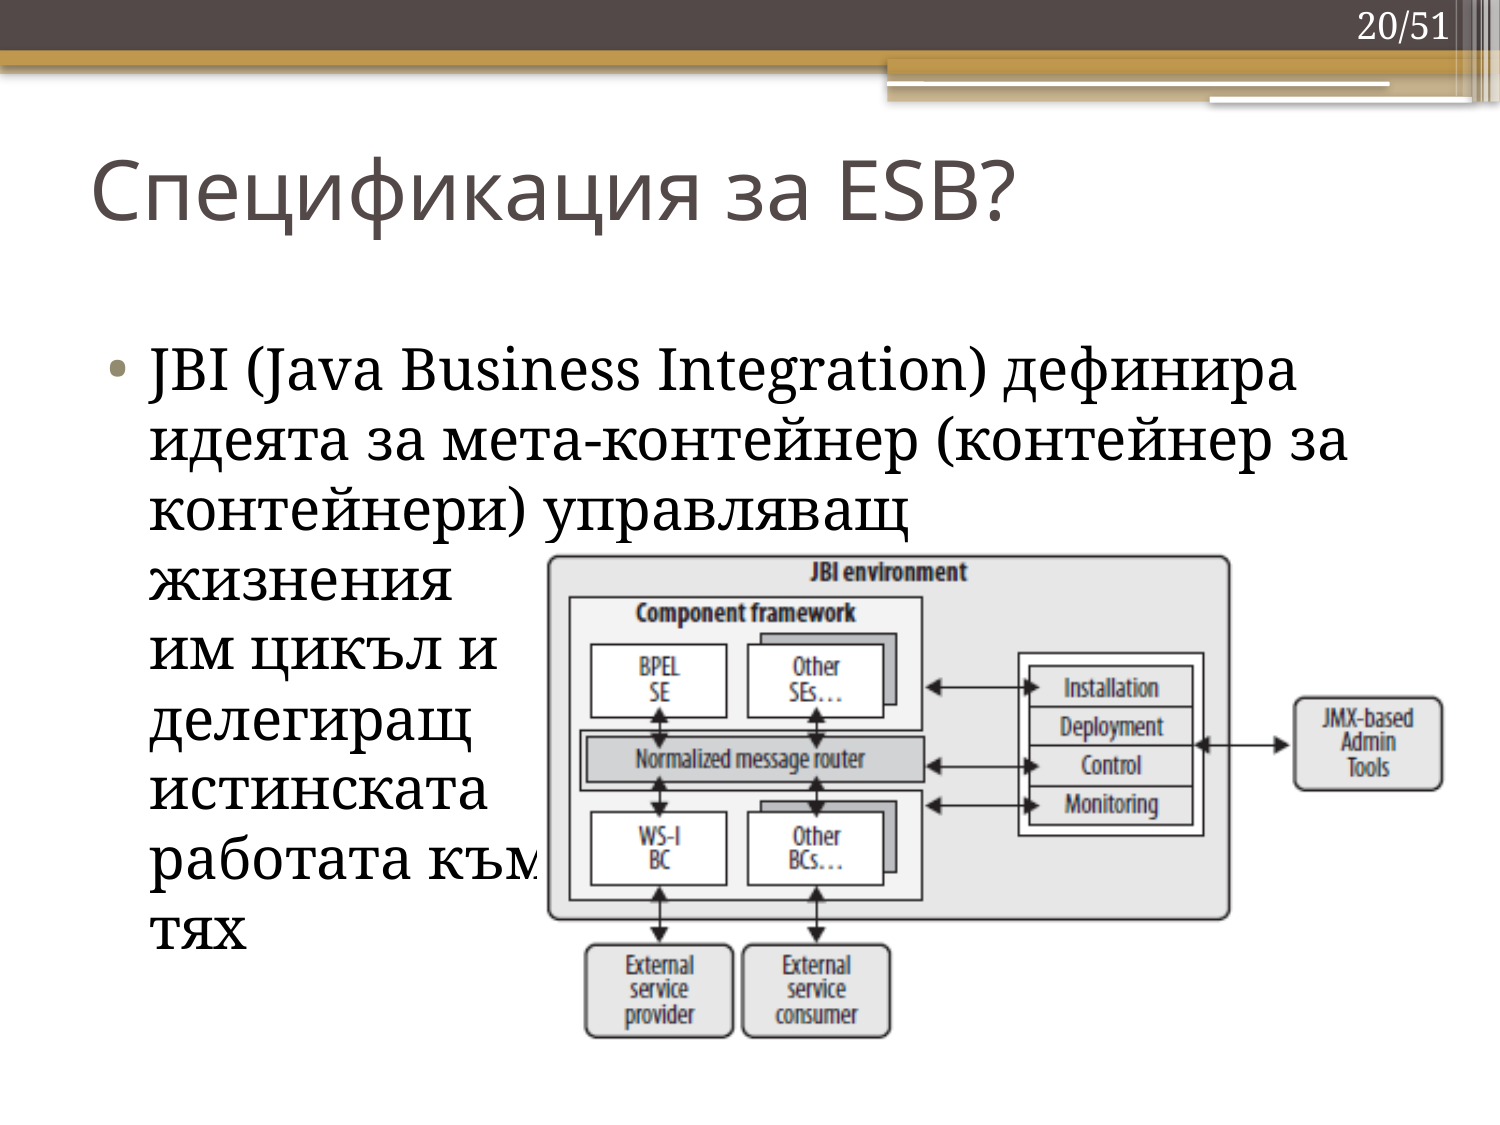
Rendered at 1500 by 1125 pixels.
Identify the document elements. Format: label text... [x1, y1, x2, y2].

list JBI (Java Business Integration) дефинира идеята за мета-контейнер (контейнер за контейнери) управляващ жизнения им цикъл и делегиращ истинската работата към тях [75, 324, 1475, 1100]
title Спецификация за ESB? [75, 99, 1425, 275]
slide_number 20/51 [1299, 0, 1466, 61]
picture [537, 543, 1450, 1051]
